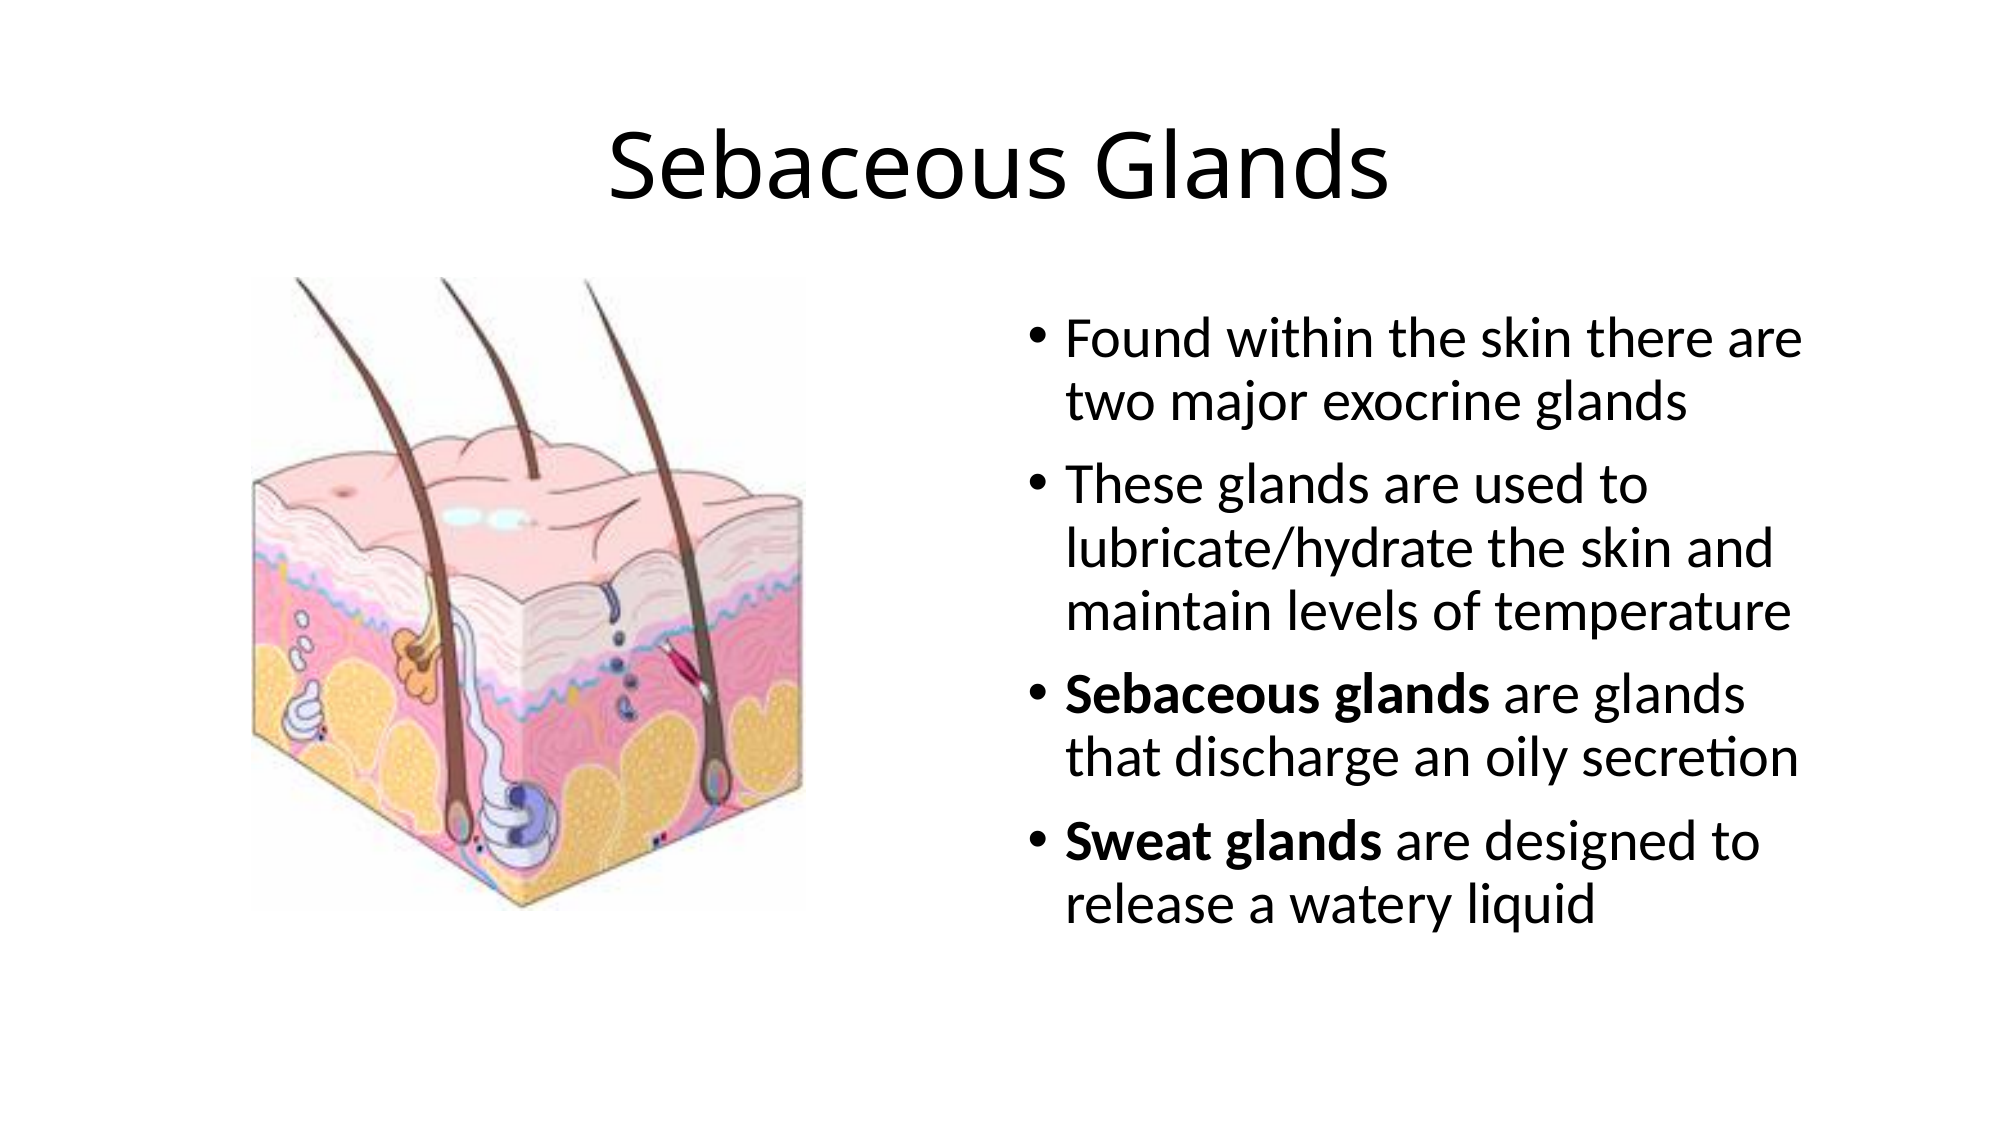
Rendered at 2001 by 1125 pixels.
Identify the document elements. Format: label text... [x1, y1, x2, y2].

title Sebaceous Glands [137, 59, 1863, 278]
picture [251, 277, 806, 911]
list Found within the skin there are two major exocrine glands These glands are used to lubricate/hydrate the skin and maintain levels of temperature Sebaceous glands are glands that discharge an oily secretion Sweat glands are designed to release a watery liquid [1012, 299, 1863, 1014]
